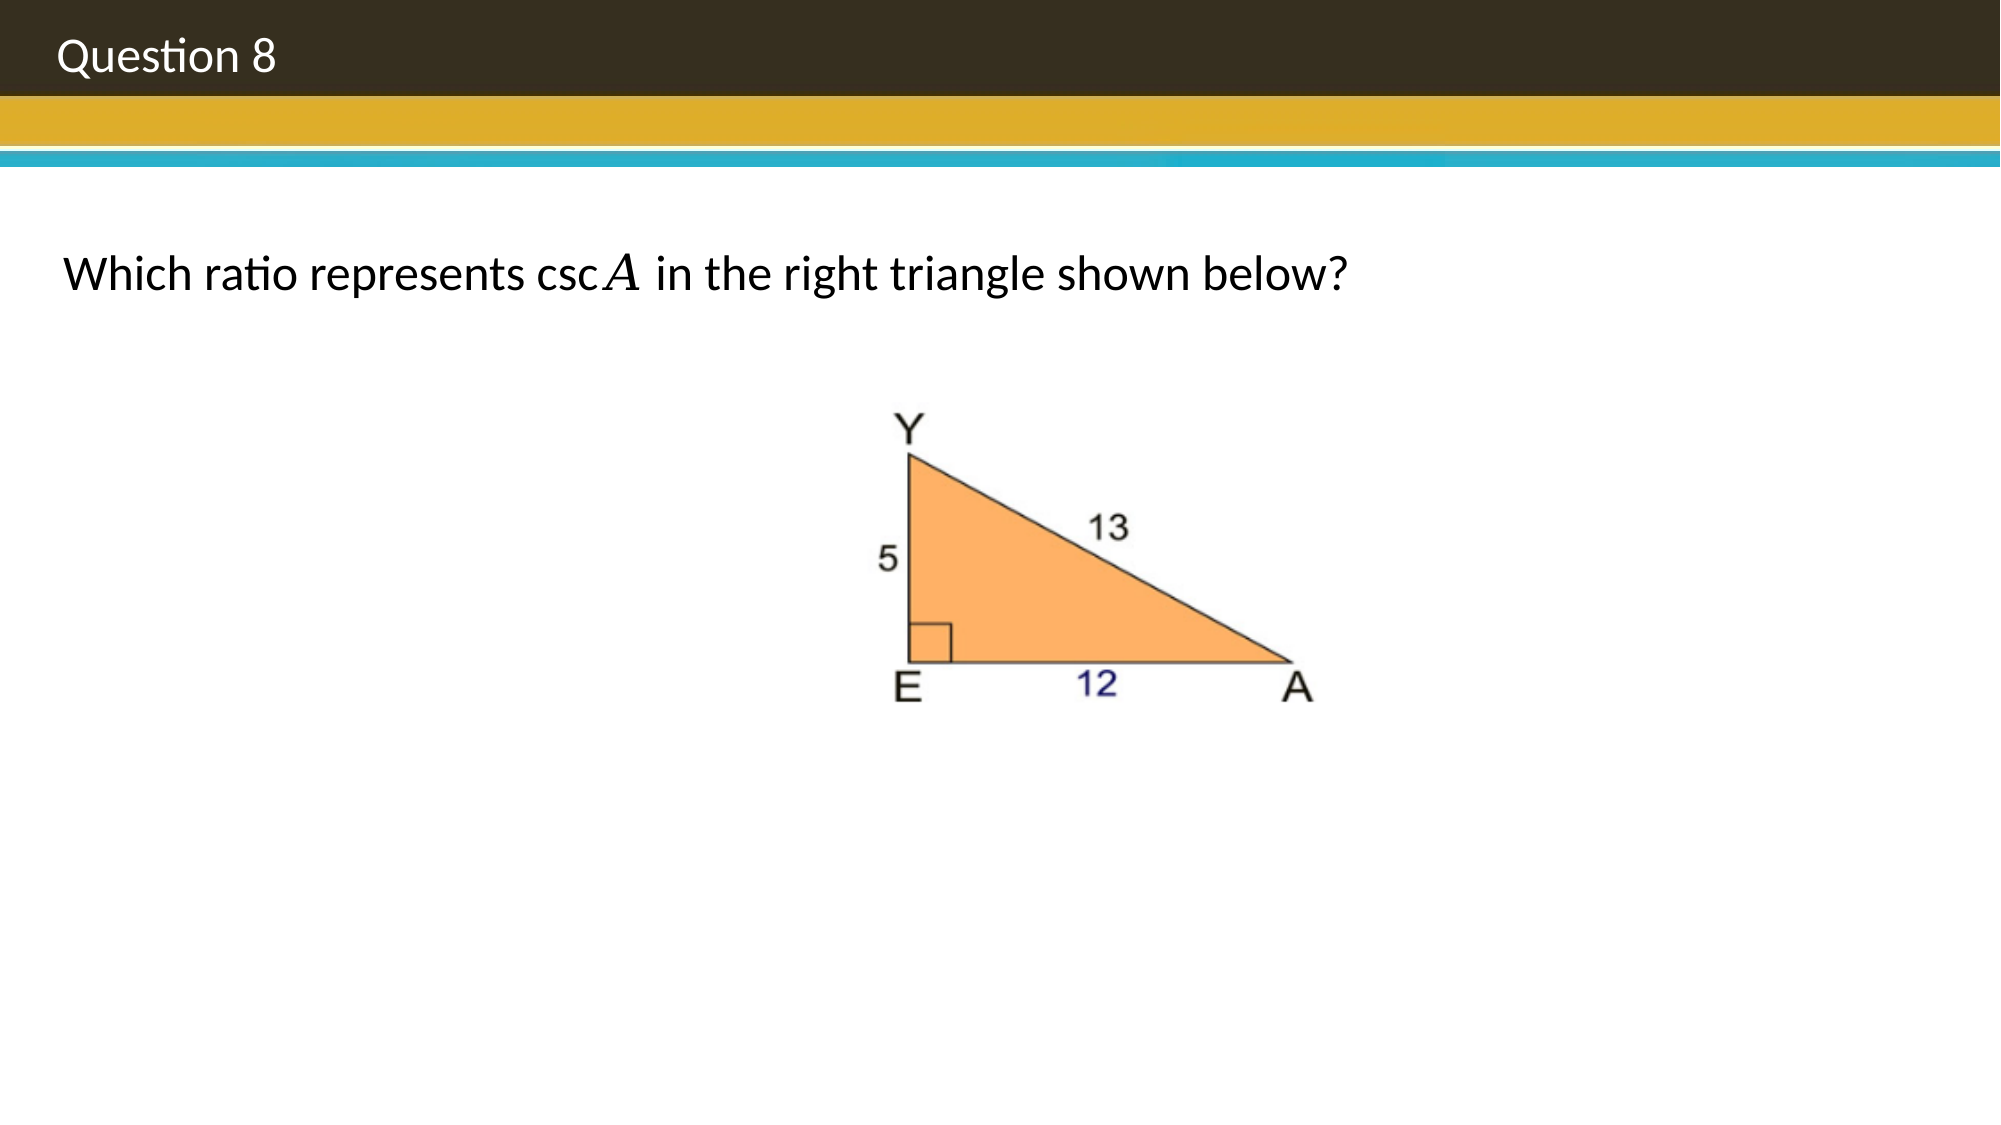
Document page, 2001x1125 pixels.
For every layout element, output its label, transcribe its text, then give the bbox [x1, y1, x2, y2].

picture [826, 401, 1358, 734]
text_box Question 8 [41, 14, 293, 90]
picture [0, 0, 2000, 167]
